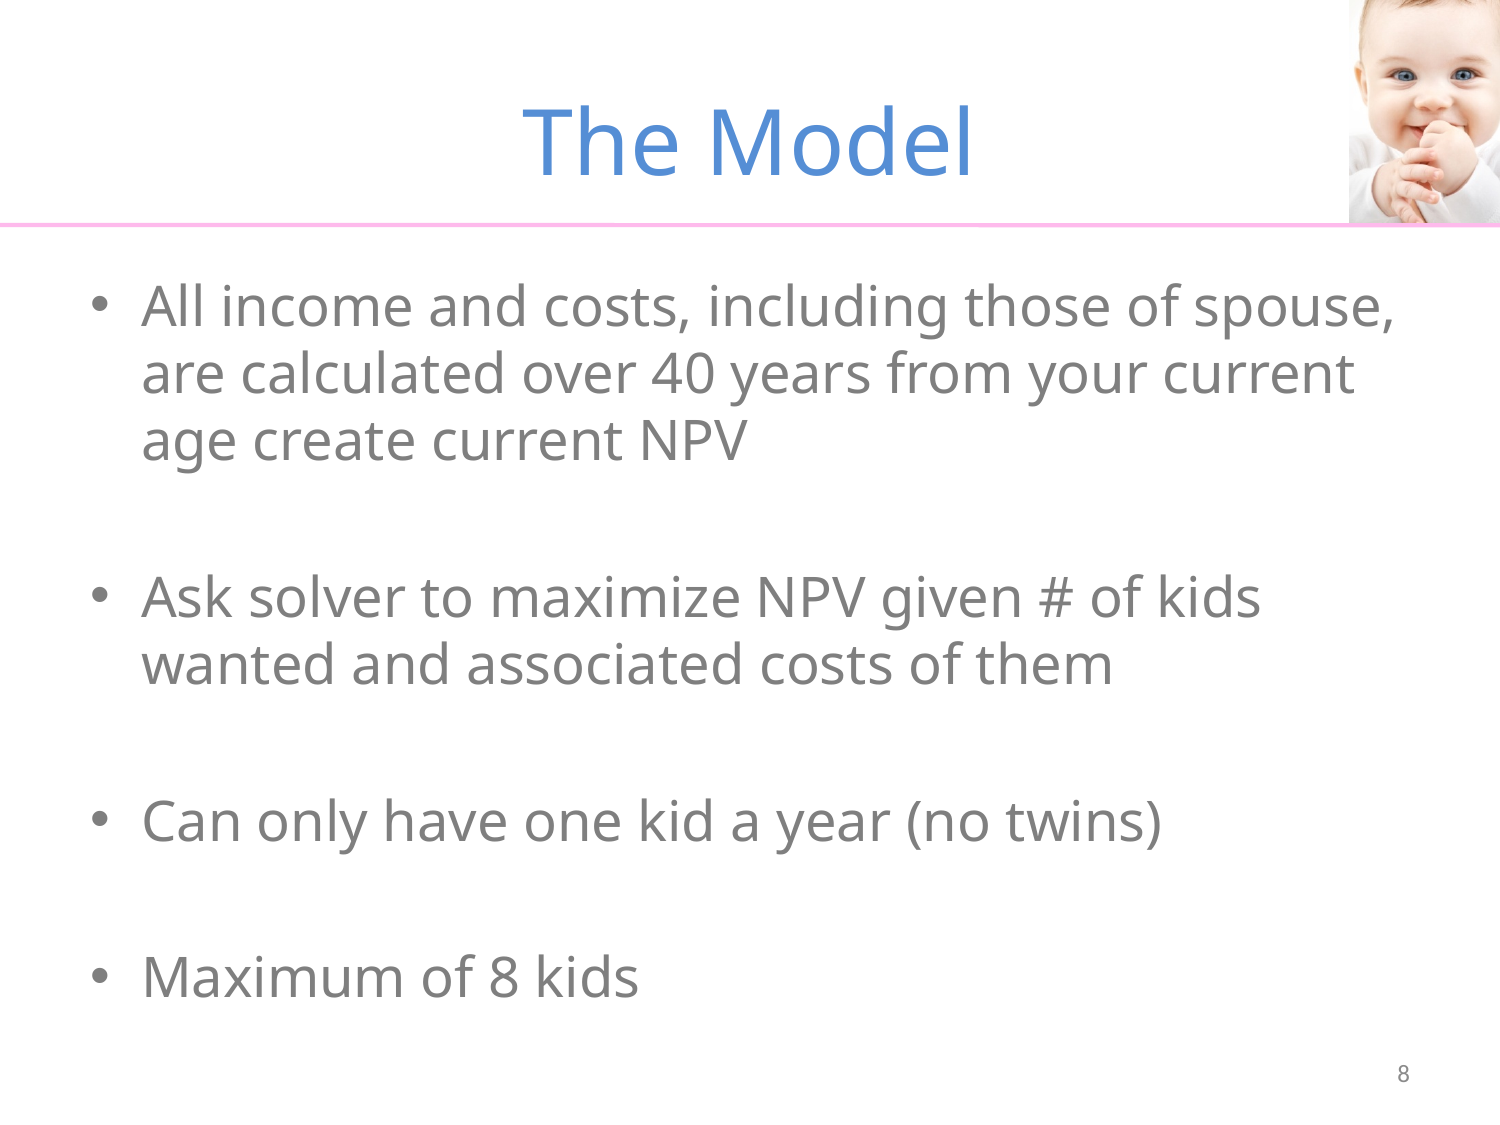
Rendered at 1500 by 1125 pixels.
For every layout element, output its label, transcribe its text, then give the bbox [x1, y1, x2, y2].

list All income and costs, including those of spouse, are calculated over 40 years from your current age create current NPV Ask solver to maximize NPV given # of kids wanted and associated costs of them Can only have one kid a year (no twins) Maximum of 8 kids [75, 262, 1425, 1025]
slide_number 8 [1074, 1042, 1425, 1103]
title The Model [75, 45, 1425, 233]
picture [1349, 0, 1500, 223]
